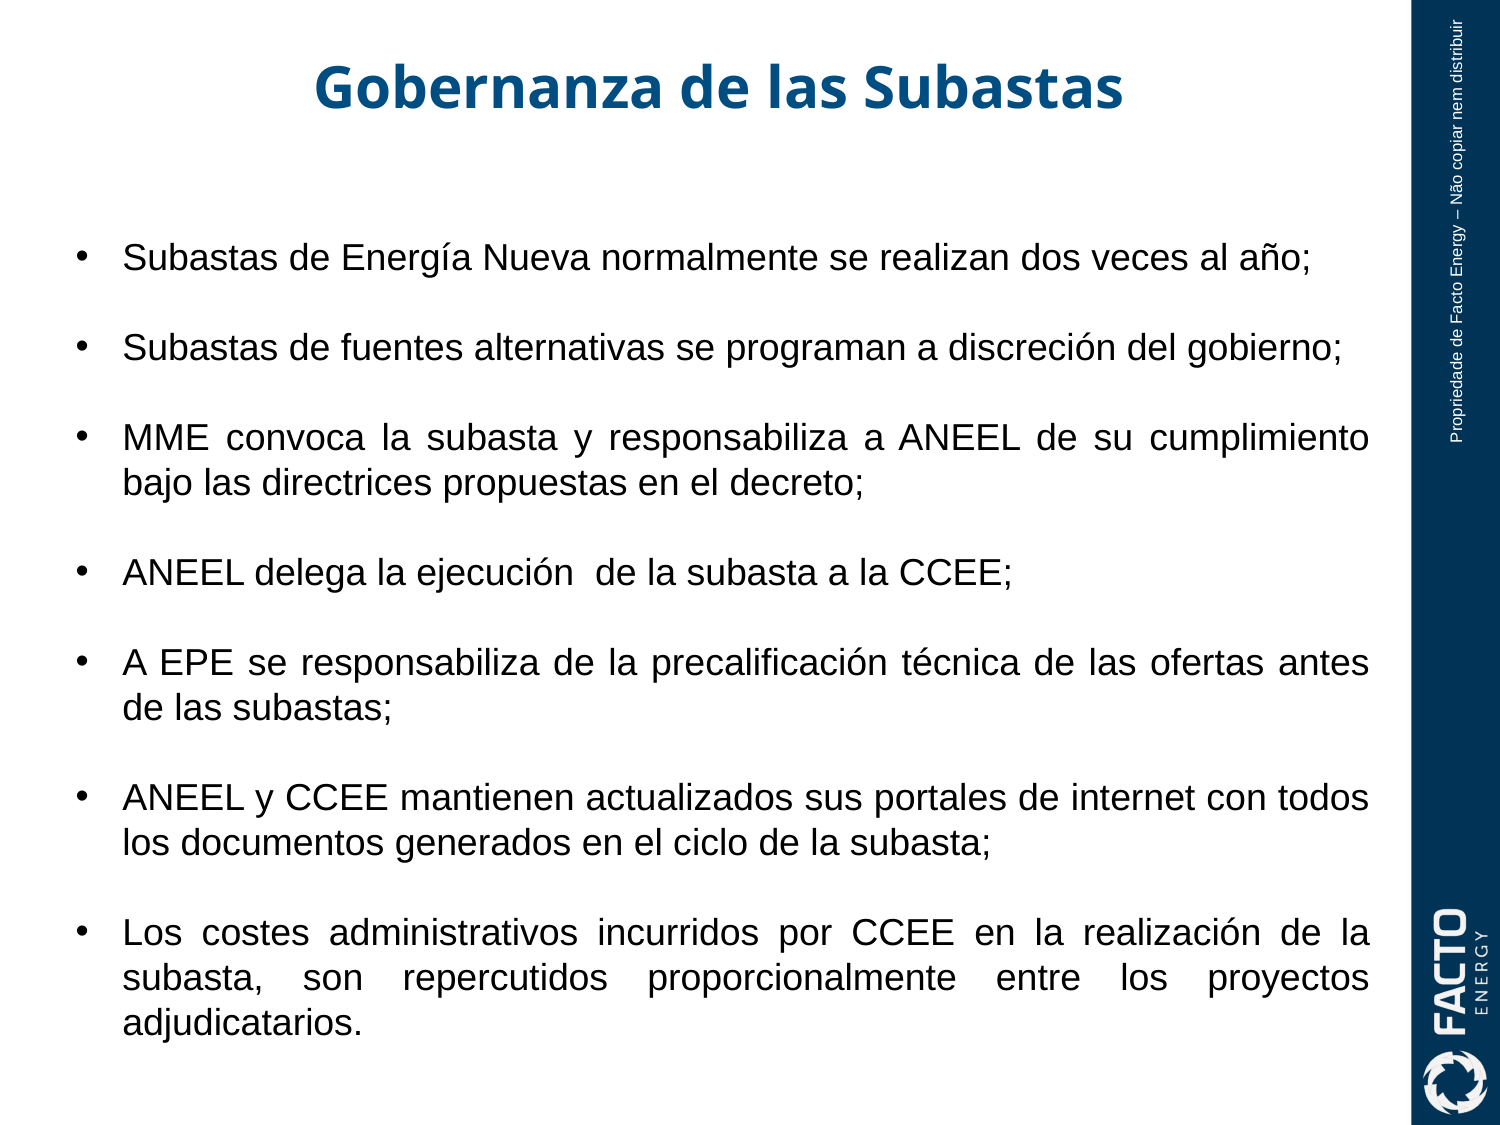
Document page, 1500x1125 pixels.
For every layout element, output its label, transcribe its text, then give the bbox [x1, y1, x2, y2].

text_box Gobernanza de las Subastas [52, 42, 1385, 128]
picture [1349, 906, 1500, 1118]
text_box Propriedade de Facto Energy – Não copiar nem distribuir [1437, 4, 1473, 458]
text_box [1411, 1055, 1500, 1125]
text_box Subastas de Energía Nueva normalmente se realizan dos veces al año; Subastas de fuentes alternativas se programan a discreción del gobierno; MME convoca la subasta y responsabiliza a ANEEL de su cumplimiento bajo las directrices propuestas en el decreto; ANEEL delega la ejecución de la subasta a la CCEE; A EPE se responsabiliza de la precalificación técnica de las ofertas antes de las subastas; ANEEL y CCEE mantienen actualizados sus portales de internet con todos los documentos generados en el ciclo de la subasta; Los costes administrativos incurridos por CCEE en la realización de la subasta, son repercutidos proporcionalmente entre los proyectos adjudicatarios. [60, 180, 1385, 1051]
text_box [1411, 0, 1500, 974]
